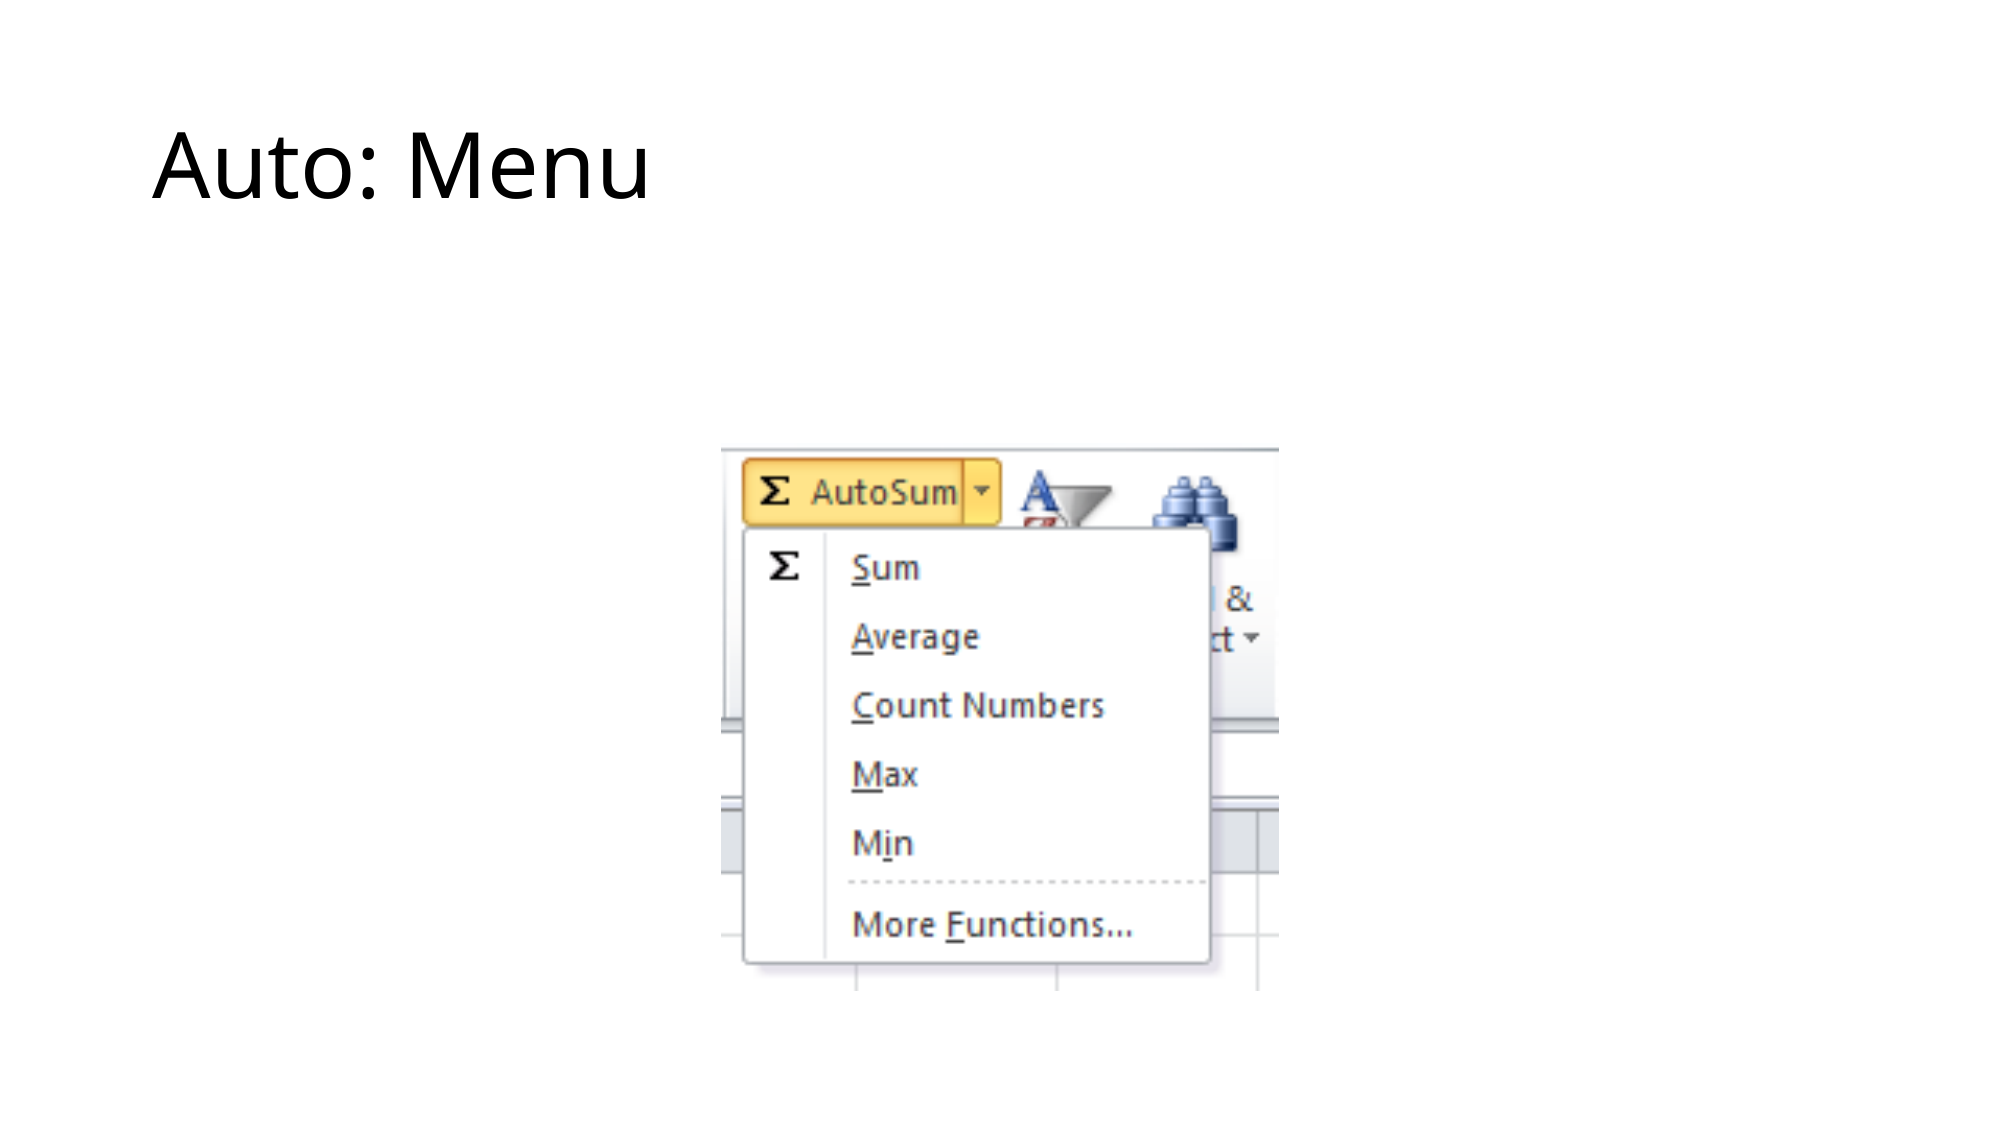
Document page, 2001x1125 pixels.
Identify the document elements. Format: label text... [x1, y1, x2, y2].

title Auto: Menu [137, 59, 1863, 278]
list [721, 443, 1279, 991]
